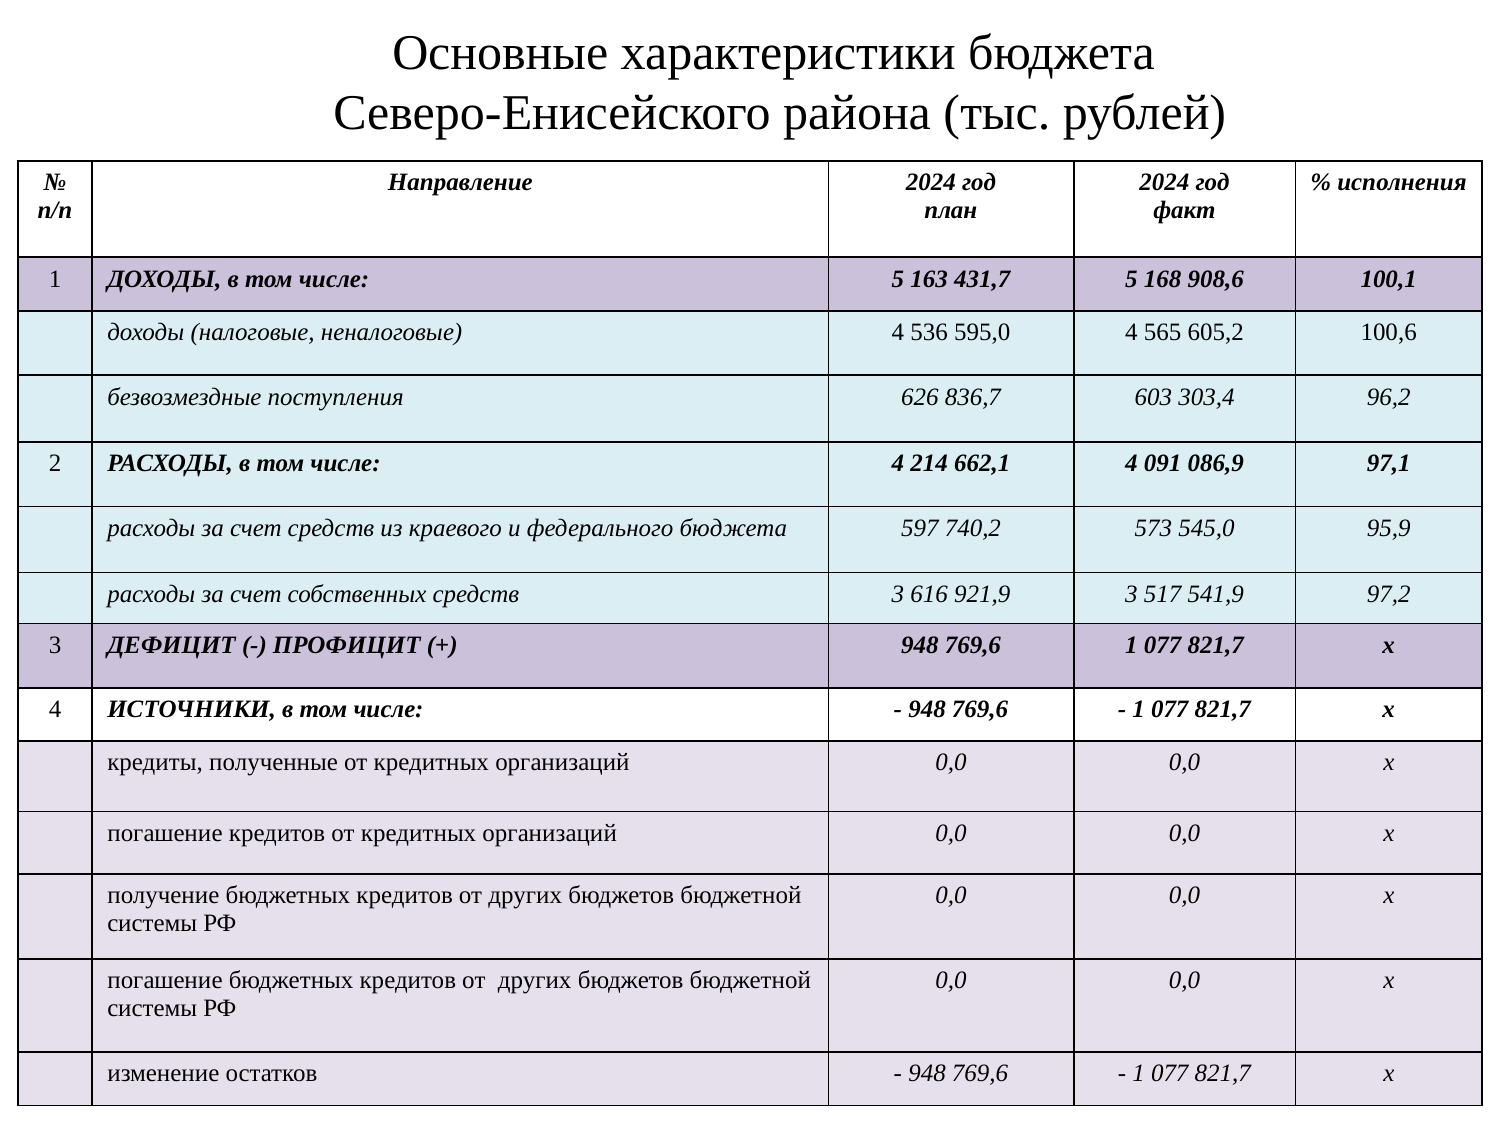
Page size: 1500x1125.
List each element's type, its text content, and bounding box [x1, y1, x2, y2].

title Основные характеристики бюджета Северо-Енисейского района (тыс. рублей) [30, 19, 1500, 200]
text_box [1092, 1106, 1443, 1125]
table_header 2024 год план [829, 162, 1073, 256]
table_cell 3 517 541,9 [1075, 573, 1295, 623]
table_cell - 1 077 821,7 [1075, 1053, 1295, 1105]
table_cell [19, 875, 91, 958]
table_cell 3 616 921,9 [829, 573, 1073, 623]
table_cell 4 091 086,9 [1075, 443, 1295, 506]
table_header № п/п [19, 162, 91, 256]
table_cell - 1 077 821,7 [1075, 689, 1295, 740]
table_cell безвозмездные поступления [93, 376, 828, 441]
table_cell х [1296, 689, 1481, 740]
table_cell 4 536 595,0 [829, 312, 1073, 374]
table_cell 0,0 [1075, 742, 1295, 811]
table_cell [19, 507, 91, 572]
table_cell кредиты, полученные от кредитных организаций [93, 742, 828, 811]
table_cell изменение остатков [93, 1053, 828, 1105]
table_cell 97,1 [1296, 443, 1481, 506]
table_cell 626 836,7 [829, 376, 1073, 441]
table_cell ИСТОЧНИКИ, в том числе: [93, 689, 828, 740]
table_cell 0,0 [1075, 812, 1295, 873]
table_cell - 948 769,6 [829, 689, 1073, 740]
table_cell 3 [19, 624, 91, 687]
table_cell [19, 812, 91, 873]
table_cell 2 [19, 443, 91, 506]
table_cell 100,1 [1296, 258, 1481, 310]
table_cell 0,0 [1075, 960, 1295, 1051]
table_header Направление [93, 162, 828, 256]
table_cell 0,0 [829, 960, 1073, 1051]
table_cell х [1296, 812, 1481, 873]
table_cell [19, 573, 91, 623]
table_cell 597 740,2 [829, 507, 1073, 572]
table_cell доходы (налоговые, неналоговые) [93, 312, 828, 374]
table_cell расходы за счет собственных средств [93, 573, 828, 623]
table_cell х [1296, 624, 1481, 687]
table_cell погашение кредитов от кредитных организаций [93, 812, 828, 873]
table_cell 603 303,4 [1075, 376, 1295, 441]
table_cell [19, 1053, 91, 1105]
table_cell [19, 960, 91, 1051]
table_cell получение бюджетных кредитов от других бюджетов бюджетной системы РФ [93, 875, 828, 958]
table_cell 1 077 821,7 [1075, 624, 1295, 687]
table_cell 1 [19, 258, 91, 310]
table_cell - 948 769,6 [829, 1053, 1073, 1105]
table_cell [19, 376, 91, 441]
table_cell [19, 742, 91, 811]
table_cell х [1296, 875, 1481, 958]
table_header % исполнения [1296, 162, 1481, 256]
table_cell 4 [19, 689, 91, 740]
table_cell [19, 312, 91, 374]
table_cell 0,0 [829, 742, 1073, 811]
table_cell 100,6 [1296, 312, 1481, 374]
table_cell ДЕФИЦИТ (-) ПРОФИЦИТ (+) [93, 624, 828, 687]
table_cell 0,0 [1075, 875, 1295, 958]
table_cell расходы за счет средств из краевого и федерального бюджета [93, 507, 828, 572]
table_cell 4 214 662,1 [829, 443, 1073, 506]
table_cell х [1296, 960, 1481, 1051]
table_cell 5 163 431,7 [829, 258, 1073, 310]
table_cell ДОХОДЫ, в том числе: [93, 258, 828, 310]
table_cell 96,2 [1296, 376, 1481, 441]
table_cell 0,0 [829, 812, 1073, 873]
table_cell 97,2 [1296, 573, 1481, 623]
table_header 2024 год факт [1075, 162, 1295, 256]
table_cell х [1296, 742, 1481, 811]
table_cell 573 545,0 [1075, 507, 1295, 572]
table_cell погашение бюджетных кредитов от других бюджетов бюджетной системы РФ [93, 960, 828, 1051]
table_cell 0,0 [829, 875, 1073, 958]
table_cell РАСХОДЫ, в том числе: [93, 443, 828, 506]
table_cell 95,9 [1296, 507, 1481, 572]
table_cell 4 565 605,2 [1075, 312, 1295, 374]
table_cell 5 168 908,6 [1075, 258, 1295, 310]
table_cell 948 769,6 [829, 624, 1073, 687]
table_cell х [1296, 1053, 1481, 1105]
